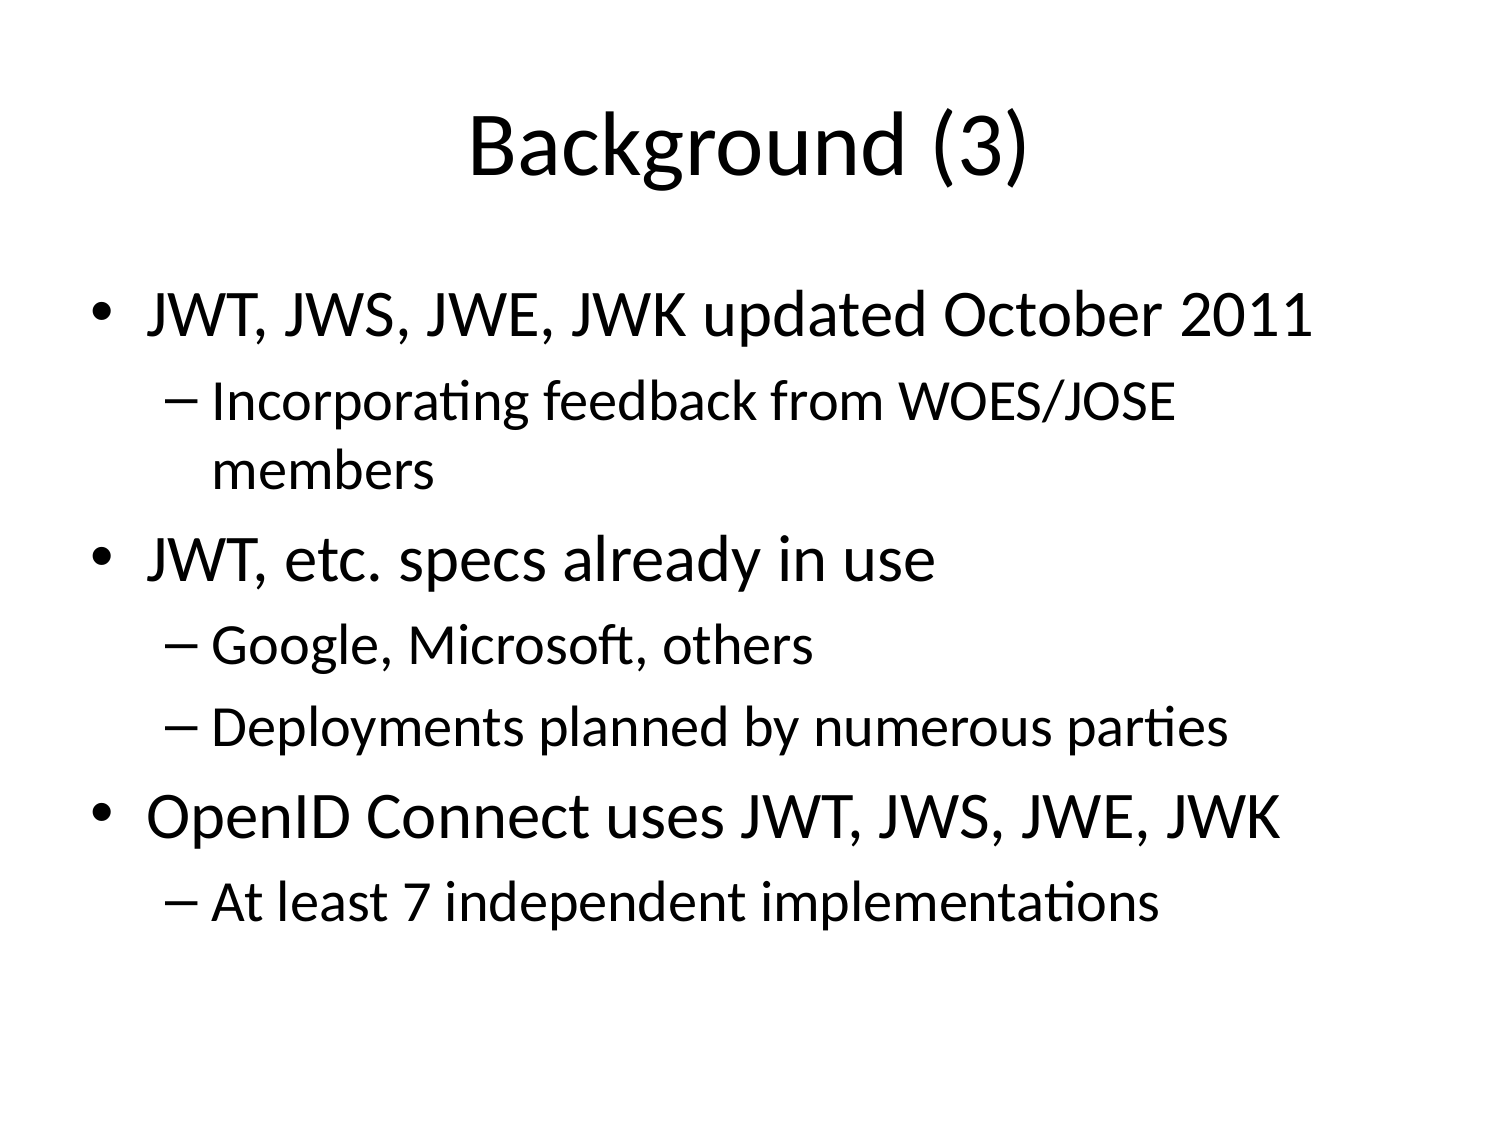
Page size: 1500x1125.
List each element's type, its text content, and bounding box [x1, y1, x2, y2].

title Background (3) [75, 45, 1425, 233]
list JWT, JWS, JWE, JWK updated October 2011 Incorporating feedback from WOES/JOSE members JWT, etc. specs already in use Google, Microsoft, others Deployments planned by numerous parties OpenID Connect uses JWT, JWS, JWE, JWK At least 7 independent implementations [75, 262, 1425, 1005]
